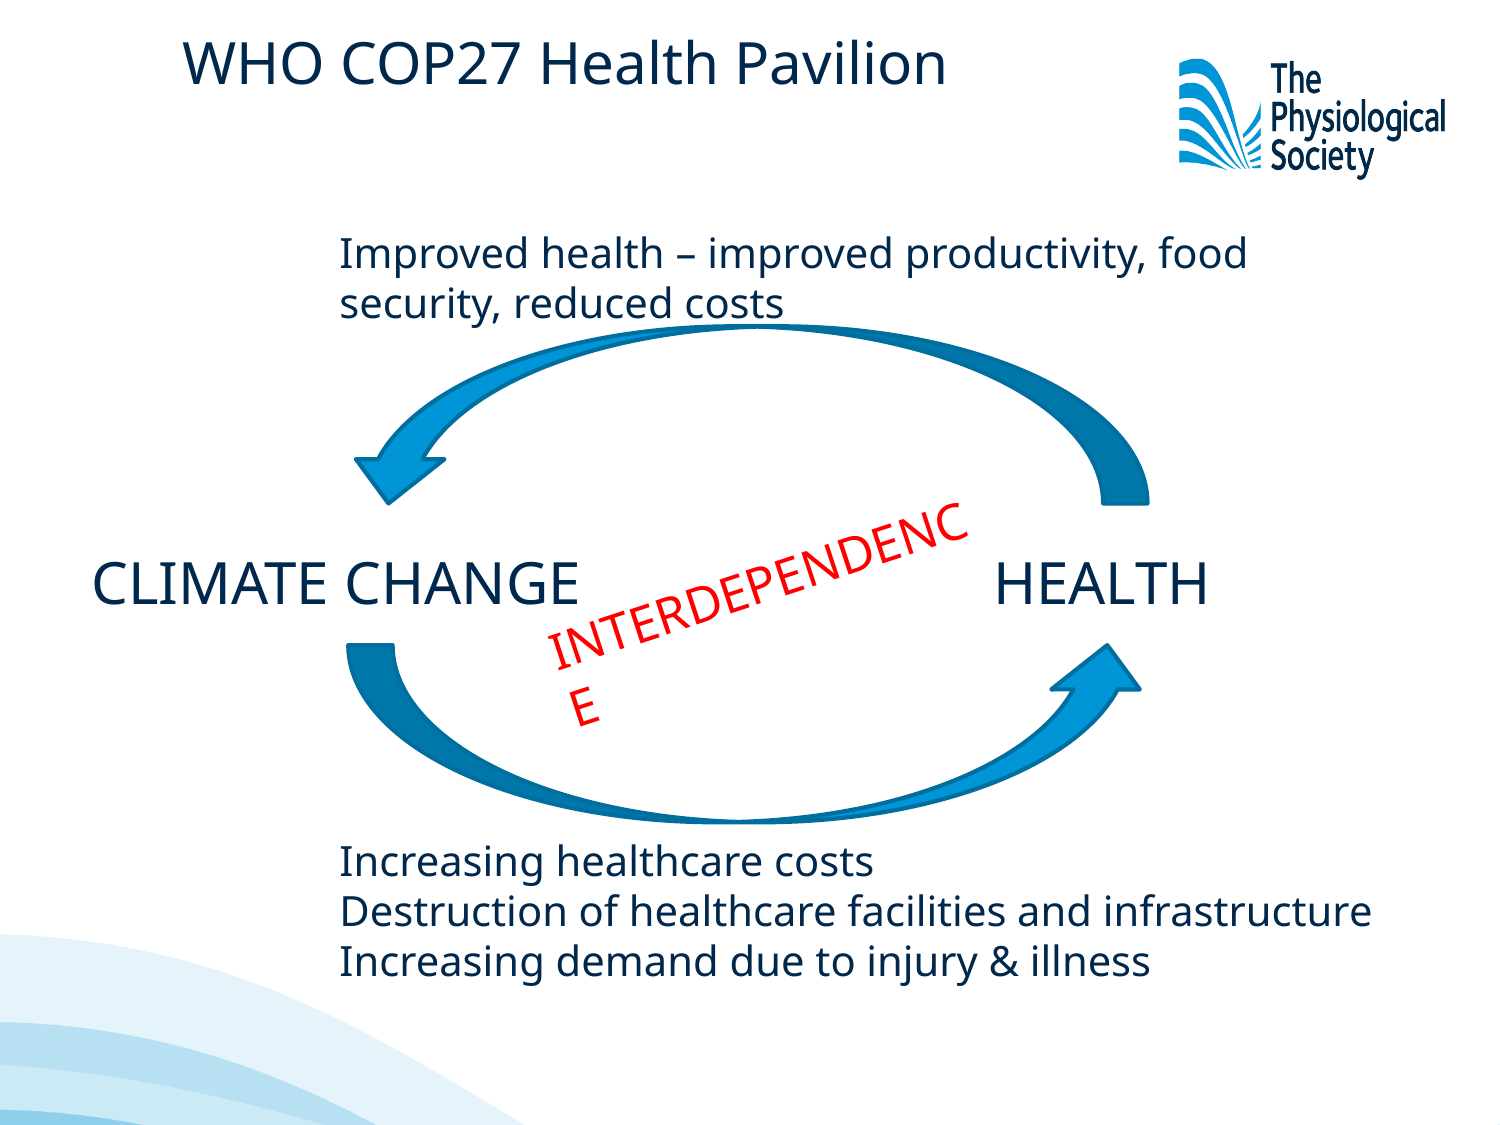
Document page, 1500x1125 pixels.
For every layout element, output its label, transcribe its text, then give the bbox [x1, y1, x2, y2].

text_box Improved health – improved productivity, food security, reduced costs [324, 219, 1306, 380]
text_box [346, 643, 1142, 825]
text_box HEALTH [978, 538, 1251, 624]
picture [0, 0, 1500, 1125]
text_box [354, 380, 520, 506]
text_box Increasing healthcare costs Destruction of healthcare facilities and infrastructure Increasing demand due to injury & illness [324, 827, 1412, 1082]
text_box CLIMATE CHANGE [76, 538, 621, 624]
text_box INTERDEPENDENCE [525, 470, 1026, 750]
text_box [994, 380, 1150, 506]
